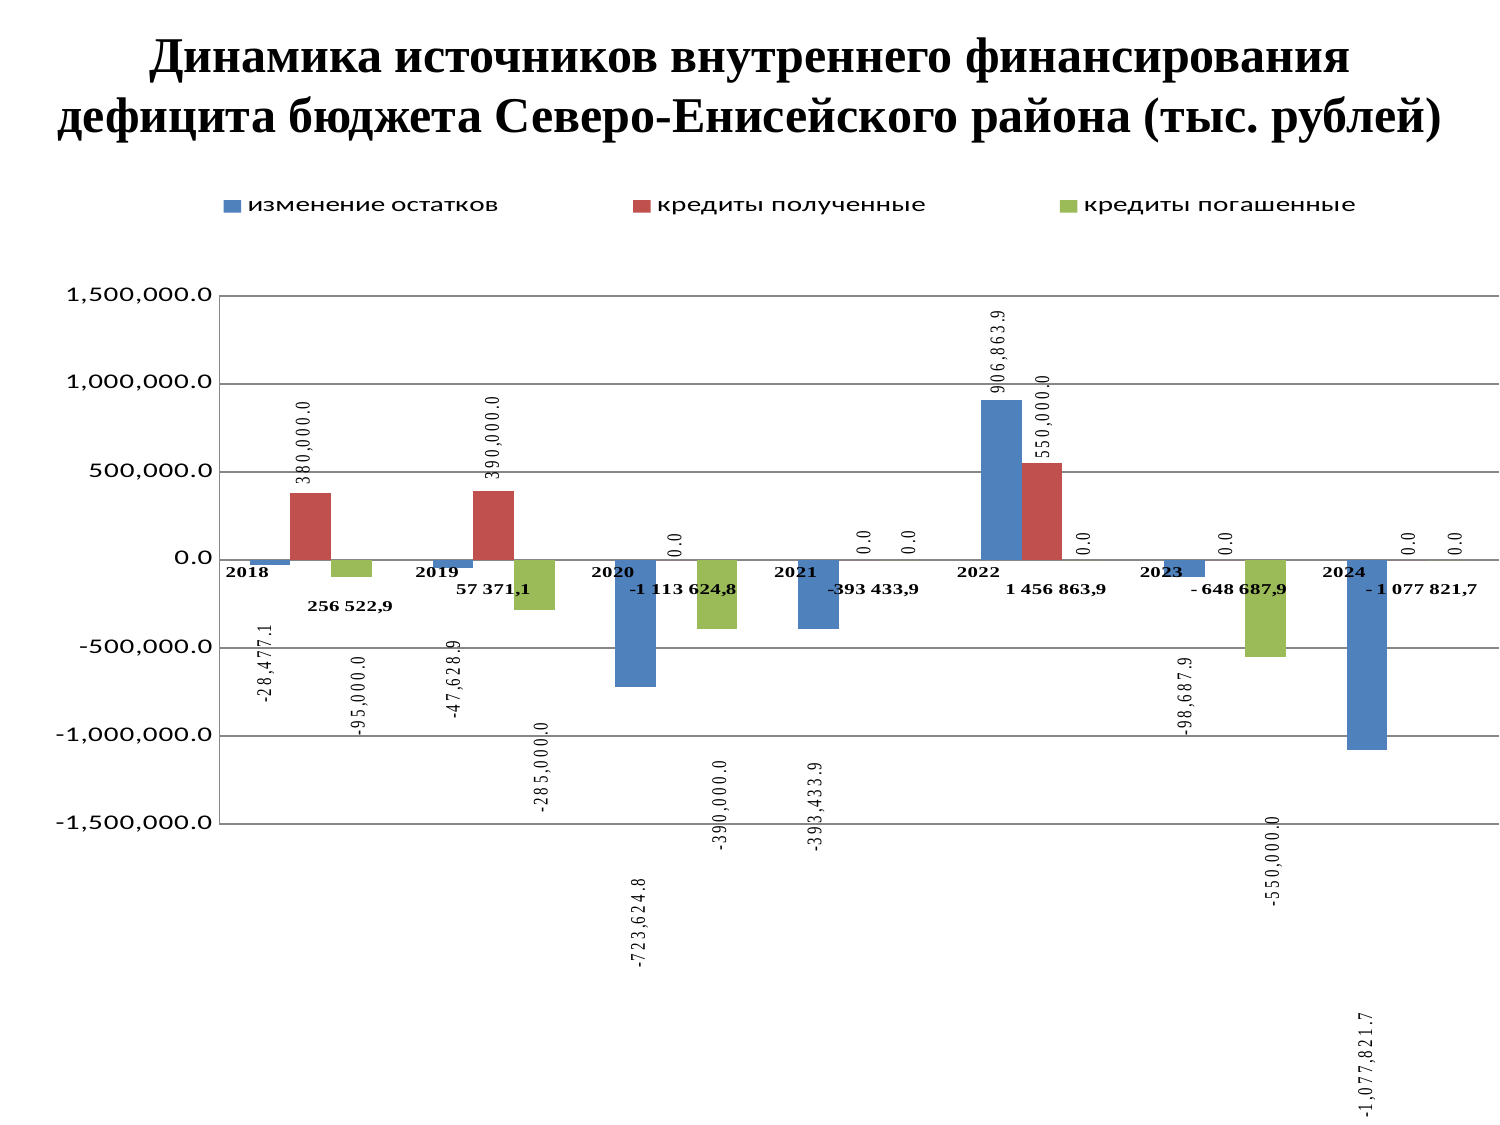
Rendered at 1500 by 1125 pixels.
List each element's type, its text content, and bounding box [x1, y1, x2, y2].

title Динамика источников внутреннего финансирования дефицита бюджета Северо-Енисейского района (тыс. рублей) [35, 19, 1465, 147]
chart [11, 160, 1500, 1118]
